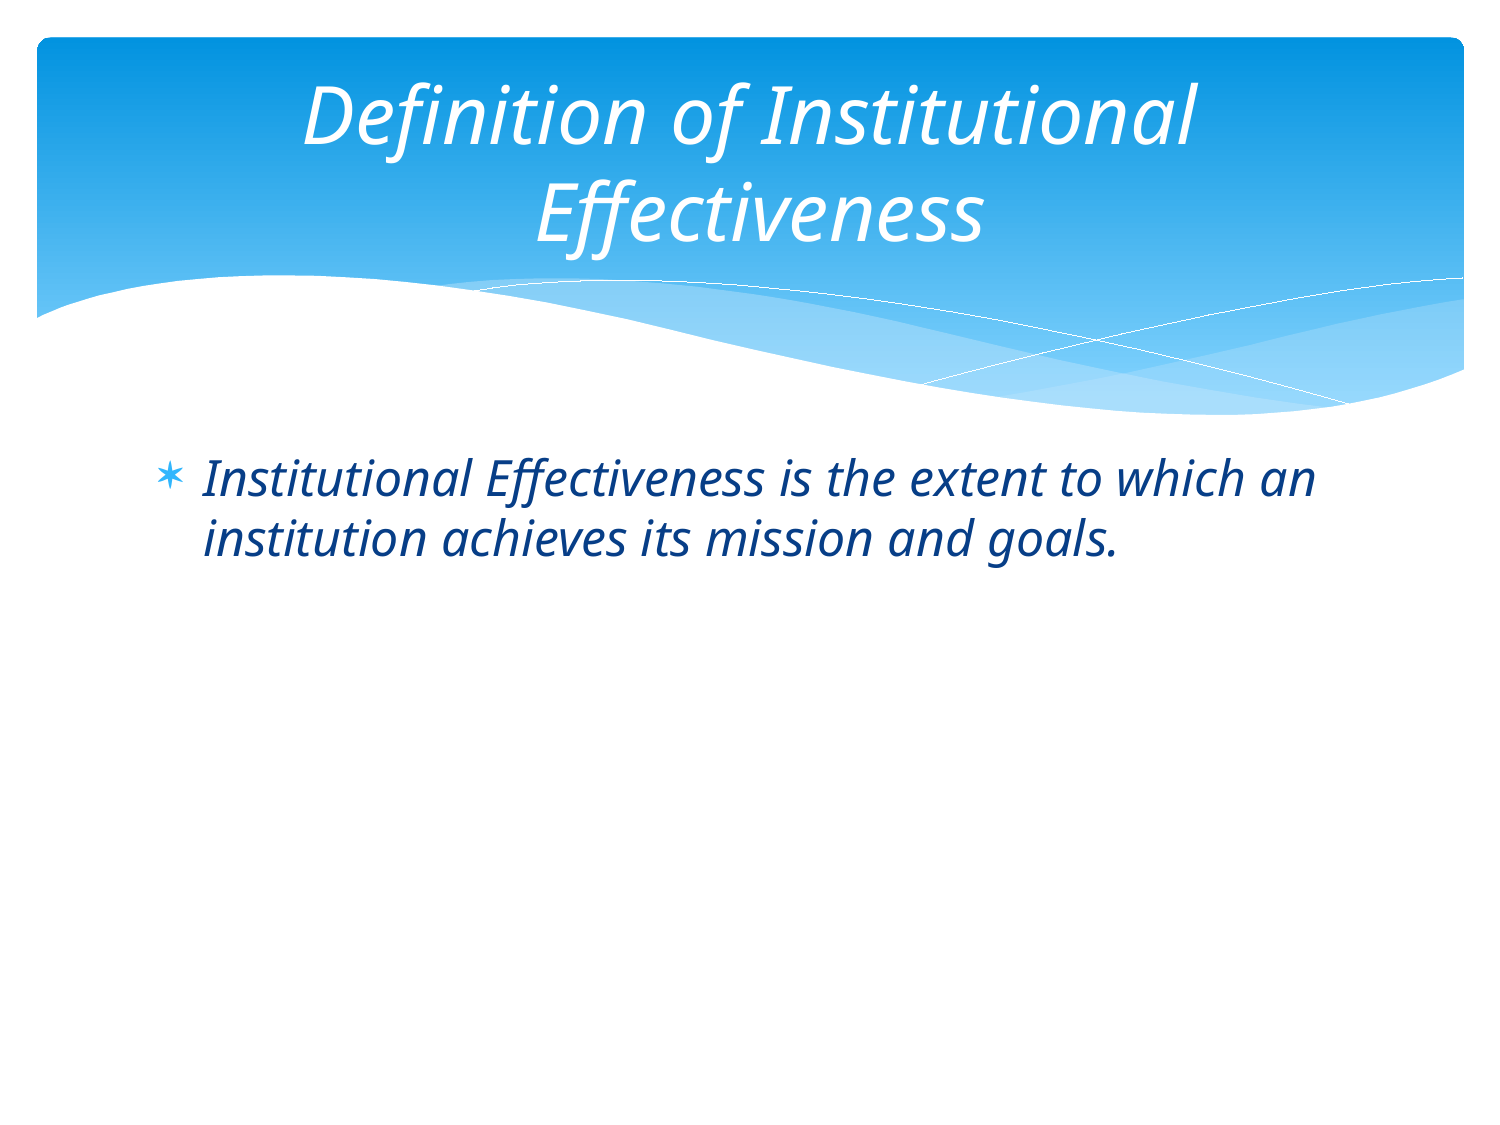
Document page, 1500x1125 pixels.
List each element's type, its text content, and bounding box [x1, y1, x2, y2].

list Institutional Effectiveness is the extent to which an institution achieves its mission and goals. [143, 438, 1359, 1005]
title Definition of Institutional Effectiveness [75, 55, 1425, 363]
